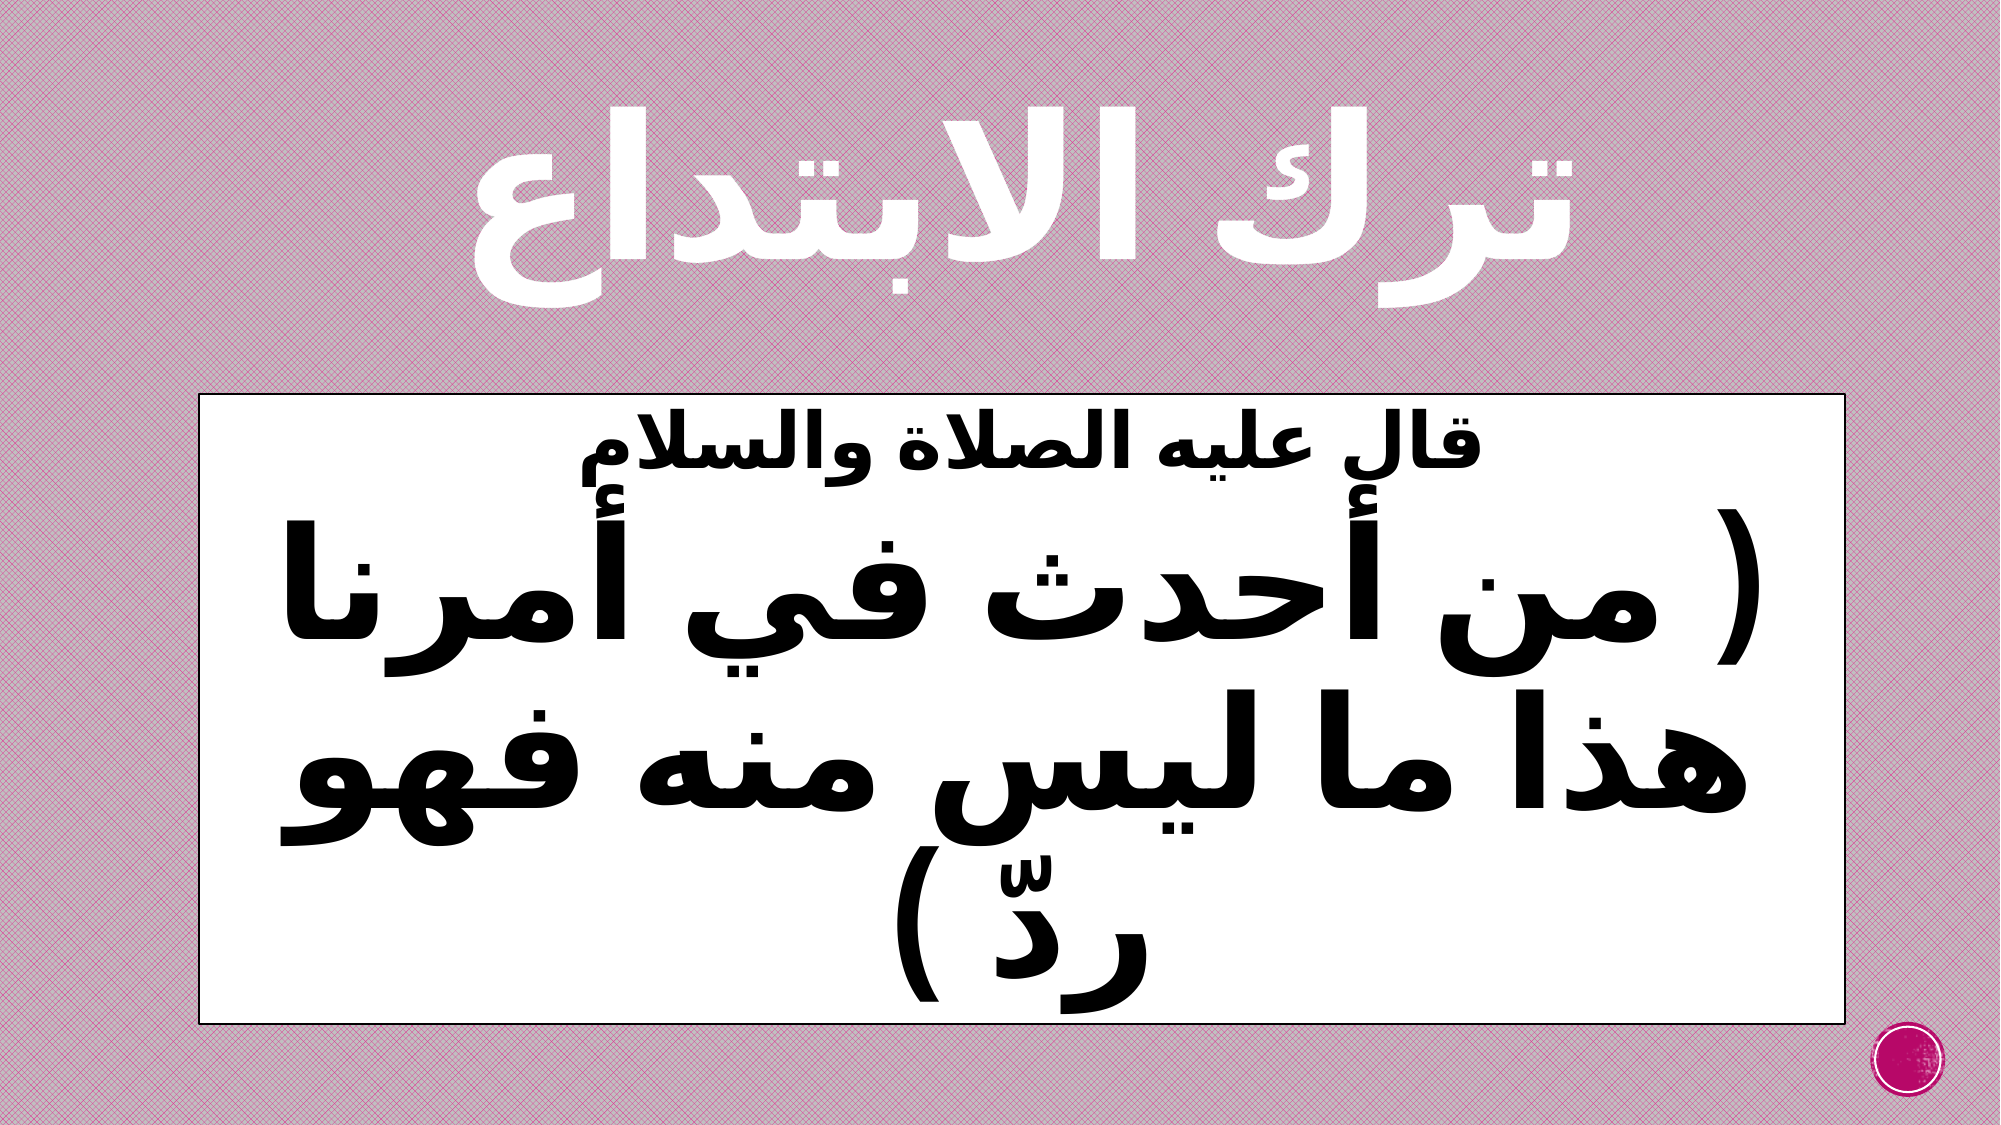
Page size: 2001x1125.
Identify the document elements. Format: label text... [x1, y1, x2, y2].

title ترك الابتداع [232, 44, 1813, 344]
list قال عليه الصلاة والسلام ( من أحدث في أمرنا هذا ما ليس منه فهو ردّ ) [198, 393, 1846, 1025]
